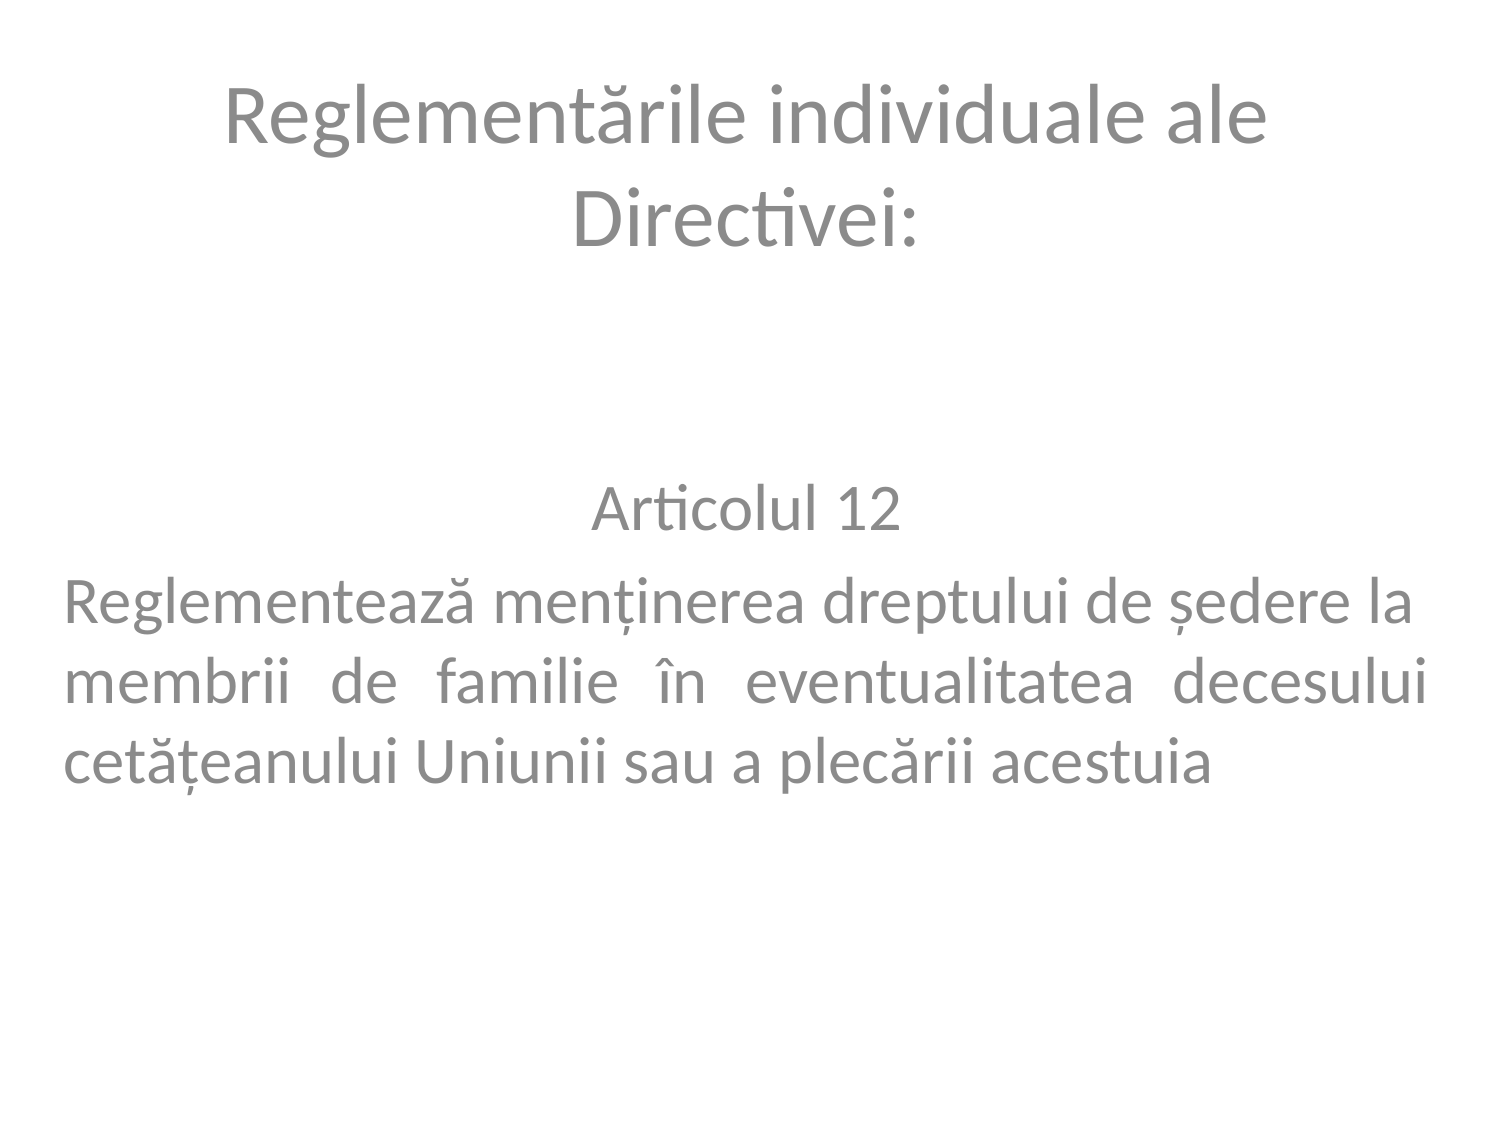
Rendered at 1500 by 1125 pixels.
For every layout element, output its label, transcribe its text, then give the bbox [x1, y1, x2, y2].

subtitle Reglementările individuale ale Directivei: Articolul 12 Reglementează menținerea dreptului de ședere la membrii de familie în eventualitatea decesului cetățeanului Uniunii sau a plecării acestuia [48, 50, 1446, 1063]
